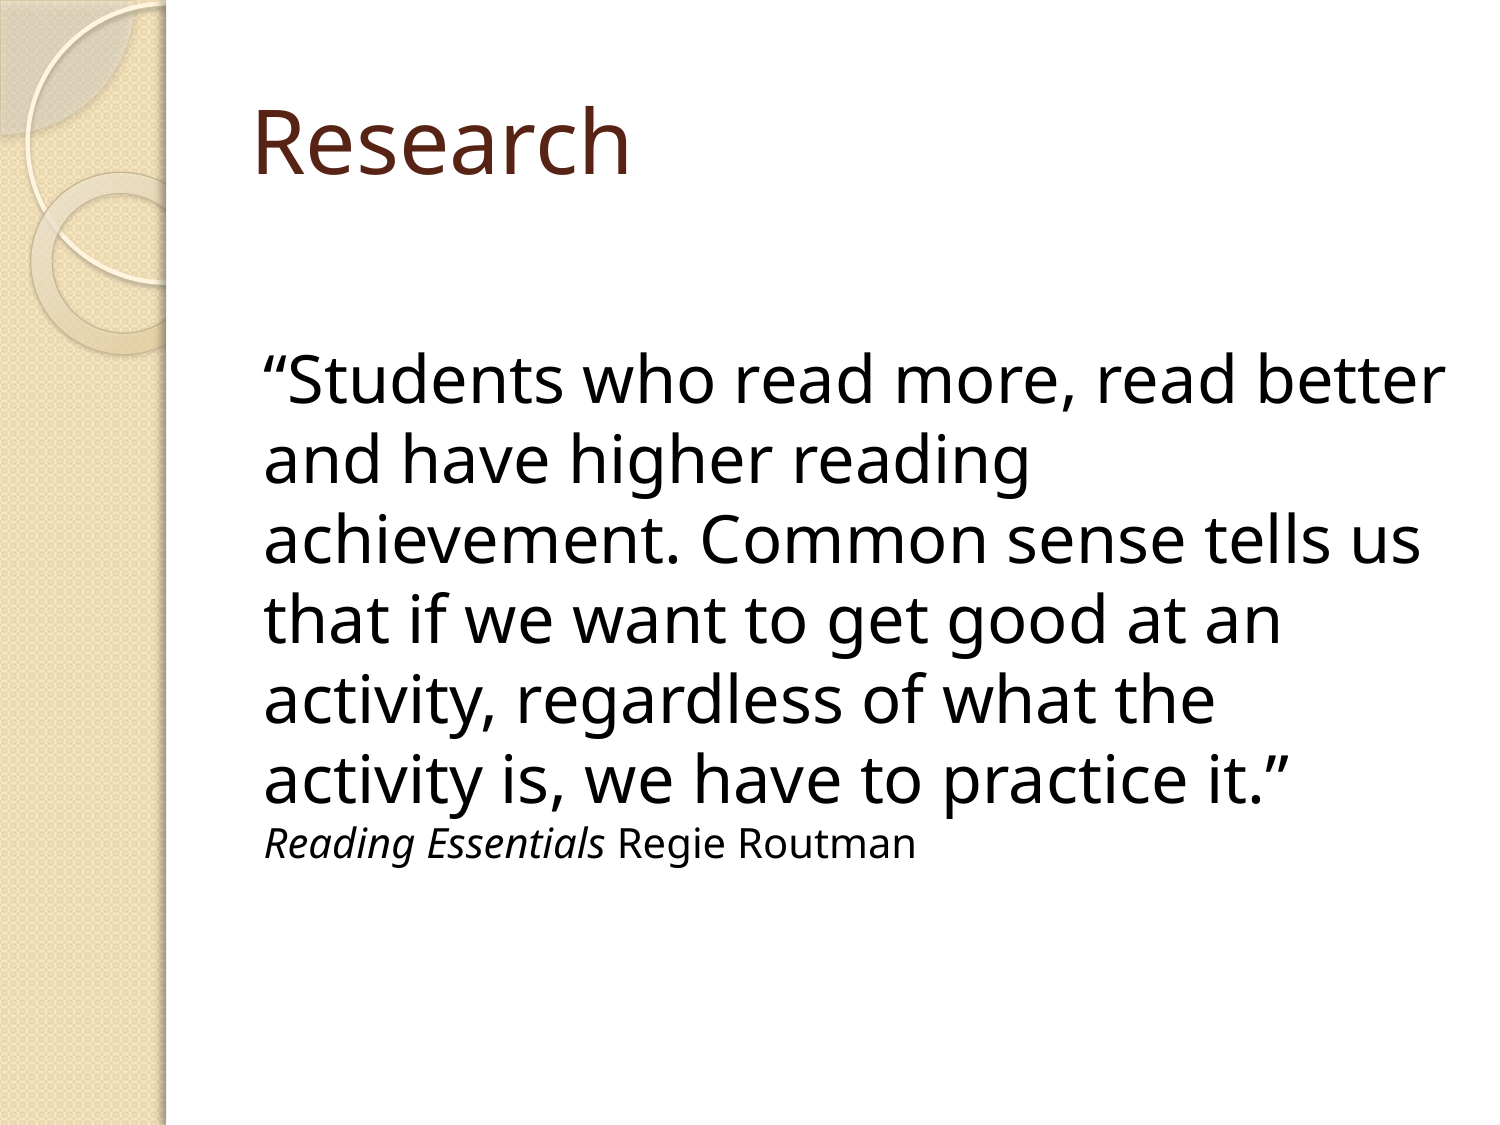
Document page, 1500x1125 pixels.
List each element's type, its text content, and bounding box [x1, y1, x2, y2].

list “Students who read more, read better and have higher reading achievement. Common sense tells us that if we want to get good at an activity, regardless of what the activity is, we have to practice it.” Reading Essentials Regie Routman [235, 237, 1466, 1025]
title Research [235, 45, 1466, 233]
